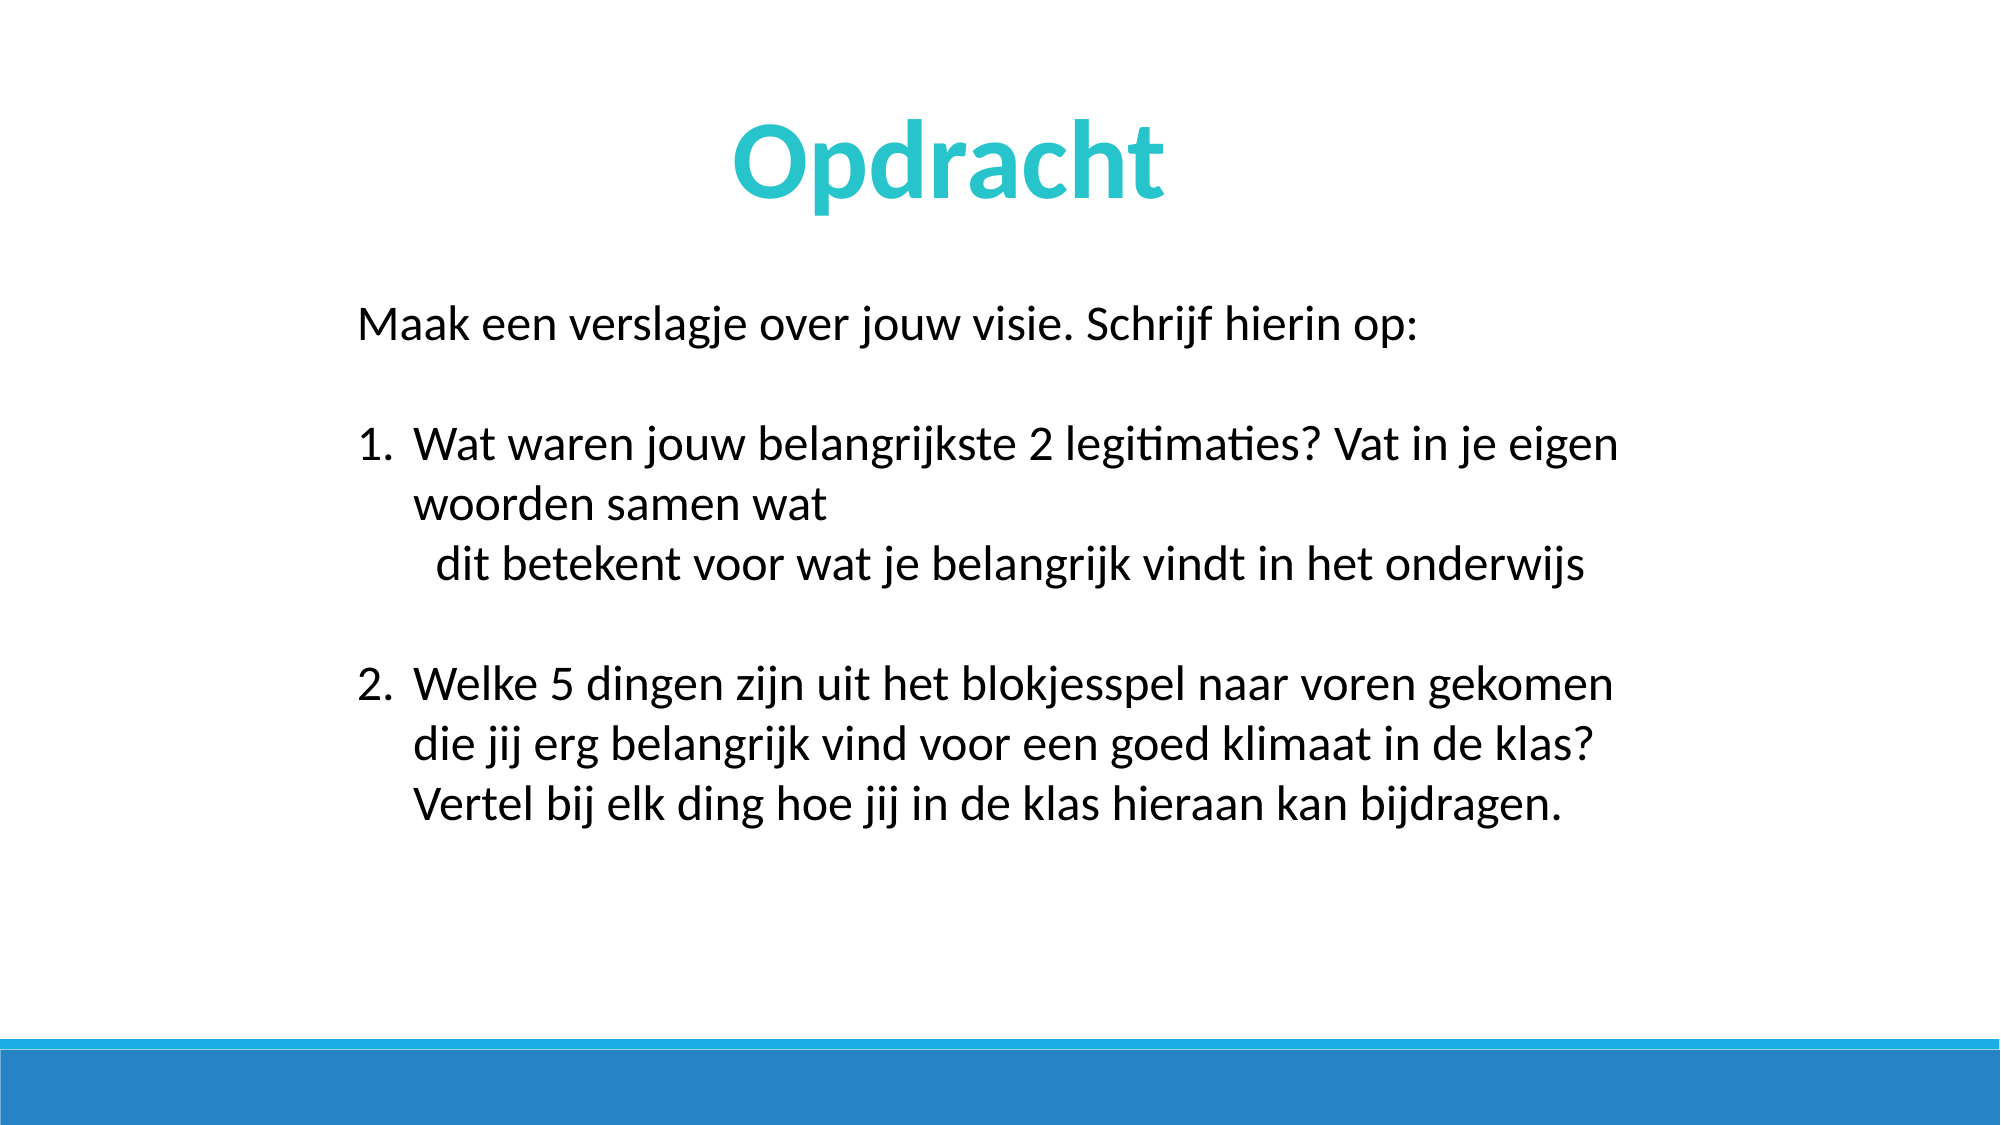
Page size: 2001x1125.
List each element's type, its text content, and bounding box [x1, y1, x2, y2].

text_box Maak een verslagje over jouw visie. Schrijf hierin op: Wat waren jouw belangrijkste 2 legitimaties? Vat in je eigen woorden samen wat dit betekent voor wat je belangrijk vindt in het onderwijs Welke 5 dingen zijn uit het blokjesspel naar voren gekomen die jij erg belangrijk vind voor een goed klimaat in de klas? Vertel bij elk ding hoe jij in de klas hieraan kan bijdragen. [342, 282, 1697, 838]
text_box Opdracht [717, 78, 1183, 229]
